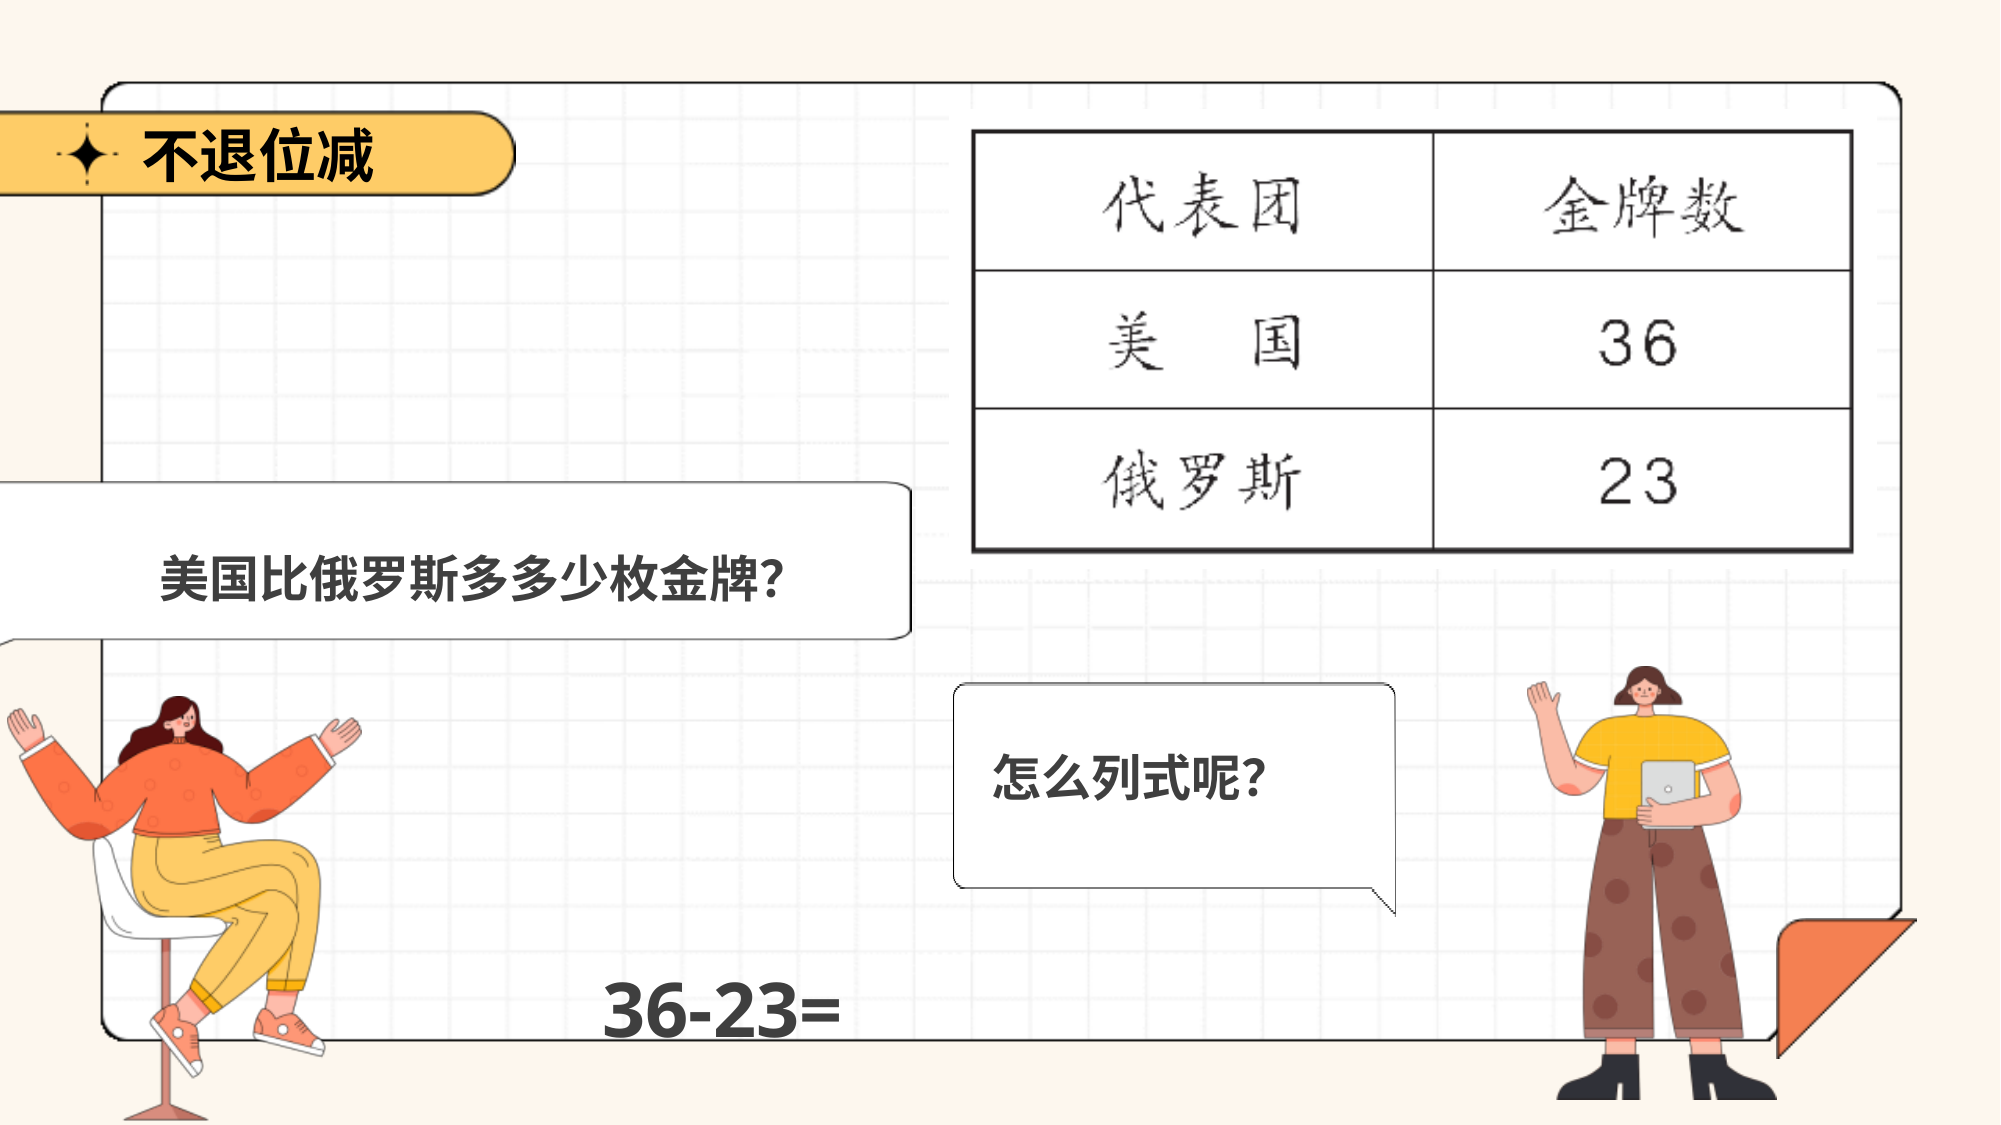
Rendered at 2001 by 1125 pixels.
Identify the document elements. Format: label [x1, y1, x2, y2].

text_box [952, 682, 2000, 917]
picture [0, 0, 2000, 1125]
text_box [0, 480, 1052, 661]
